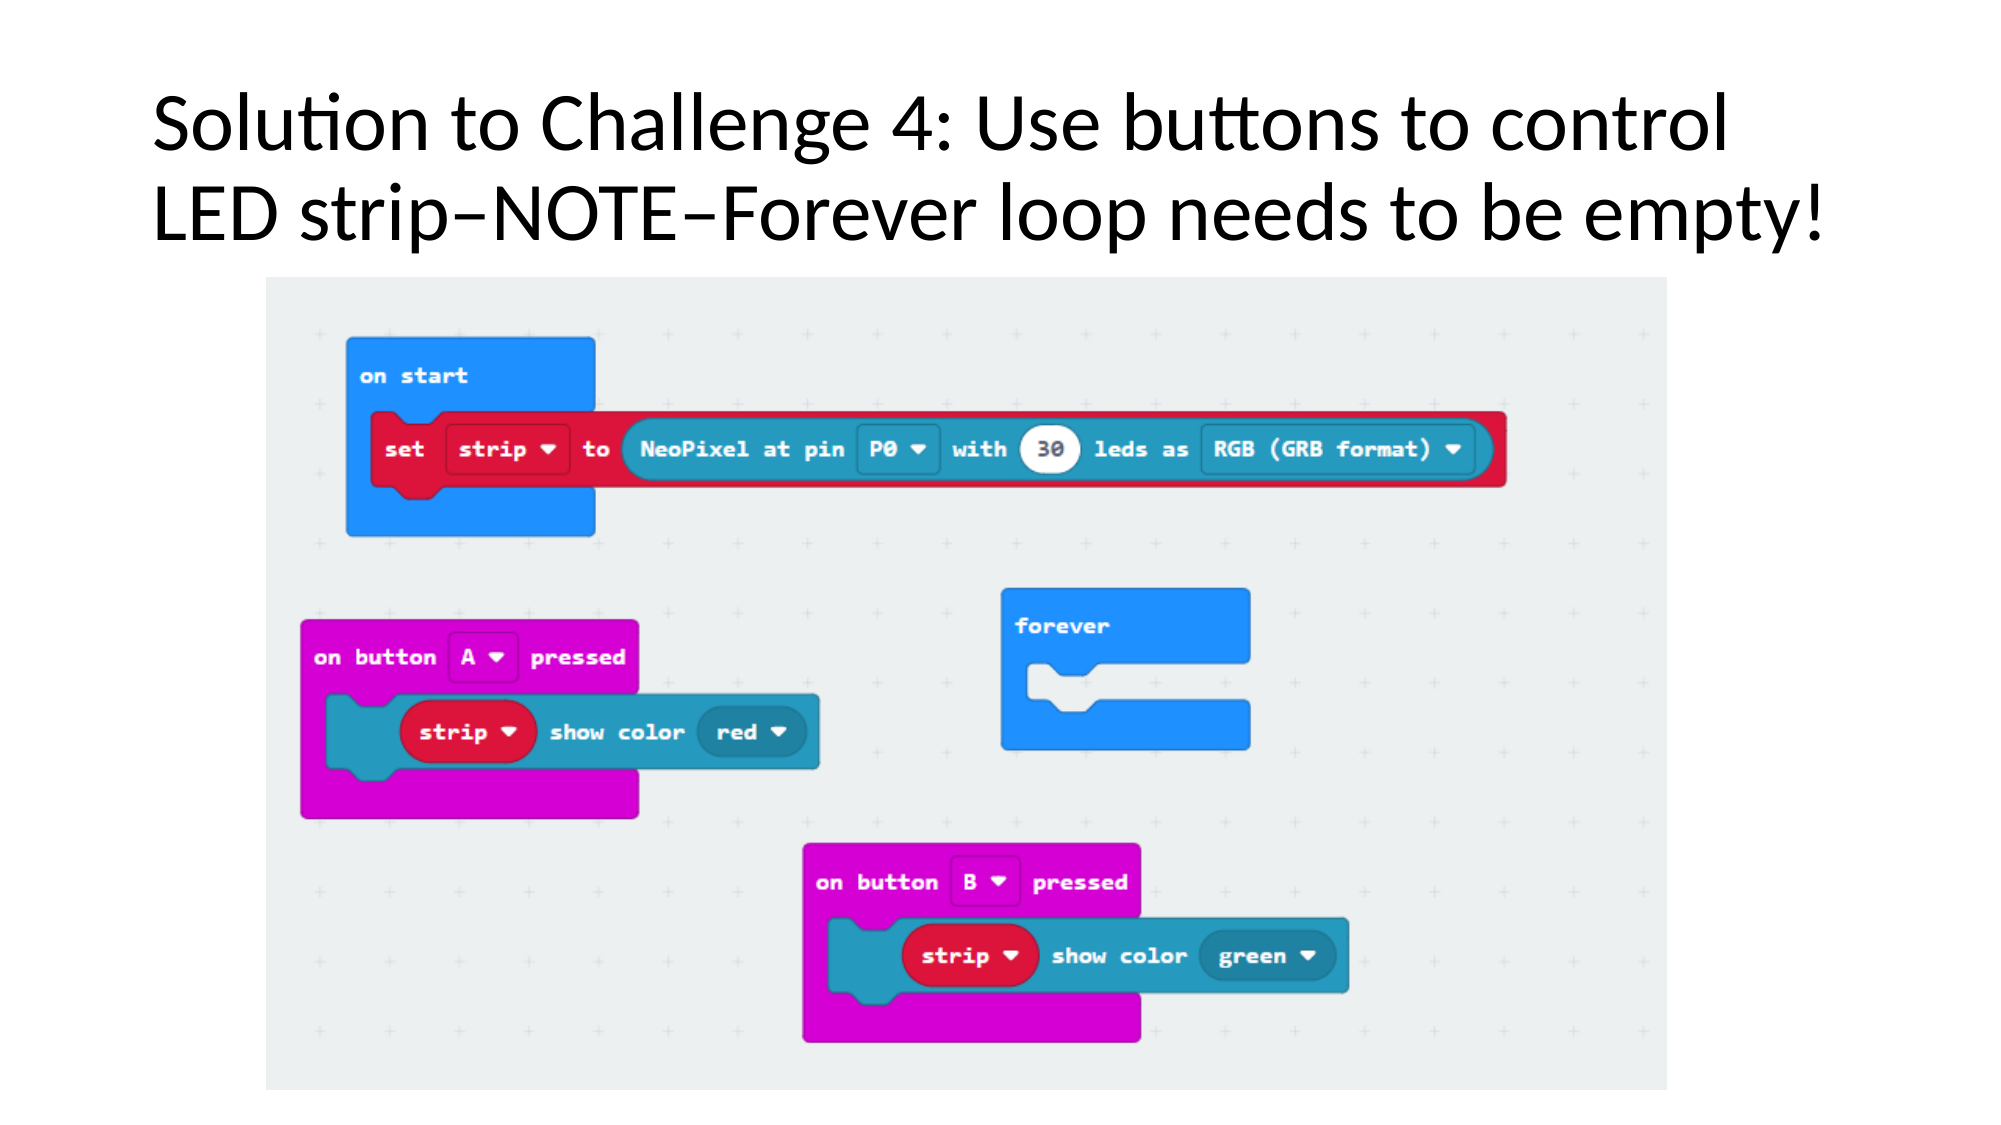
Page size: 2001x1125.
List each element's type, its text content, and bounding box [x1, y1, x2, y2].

picture [266, 277, 1667, 1090]
title Solution to Challenge 4: Use buttons to control LED strip–NOTE–Forever loop needs to be empty! [137, 59, 1863, 278]
